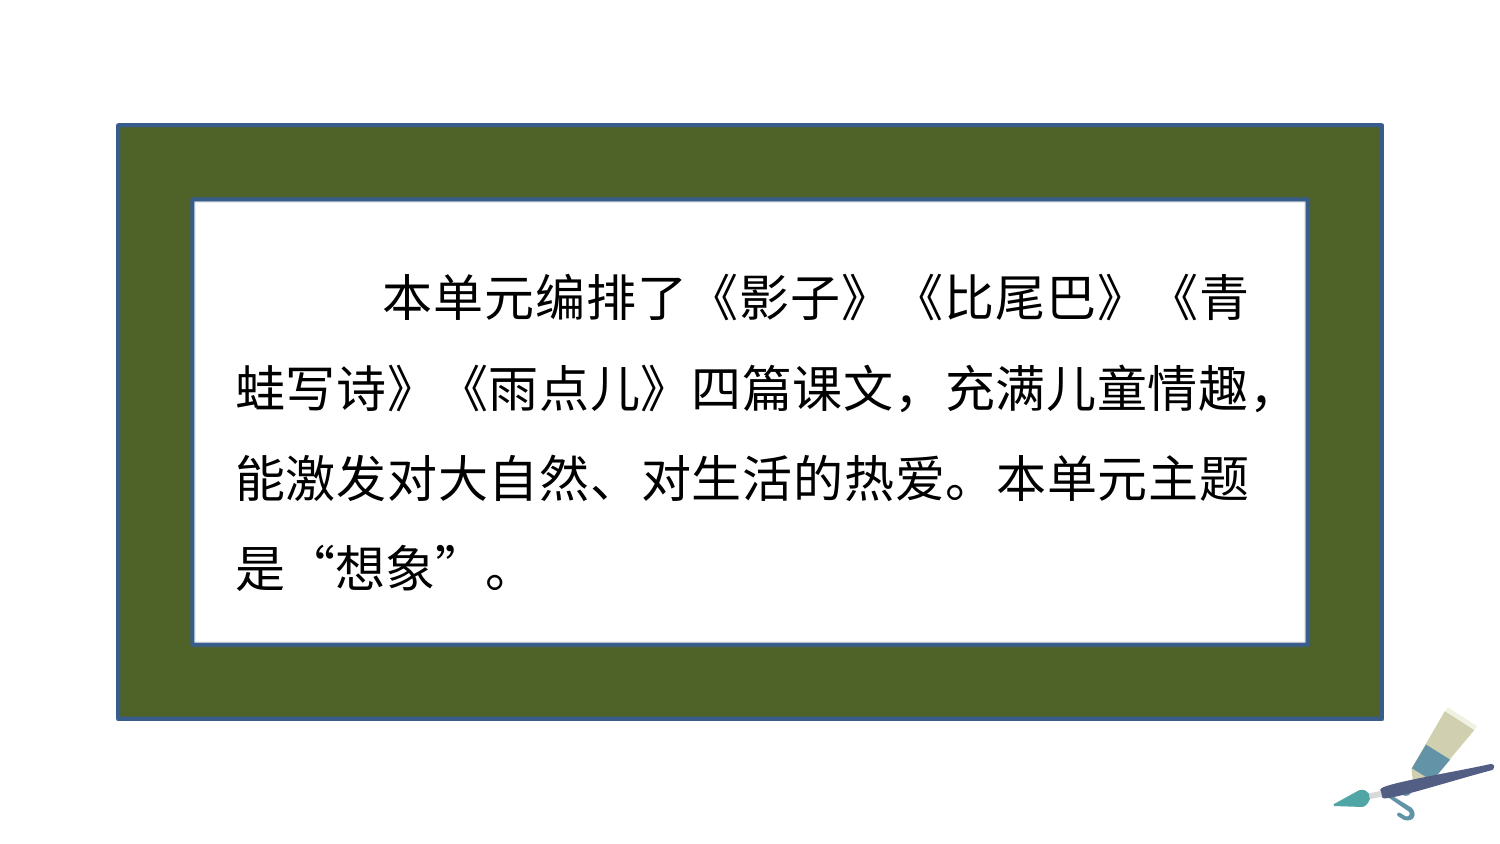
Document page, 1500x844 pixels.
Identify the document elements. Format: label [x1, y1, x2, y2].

picture [116, 122, 1384, 721]
text_box [1358, 708, 1481, 844]
